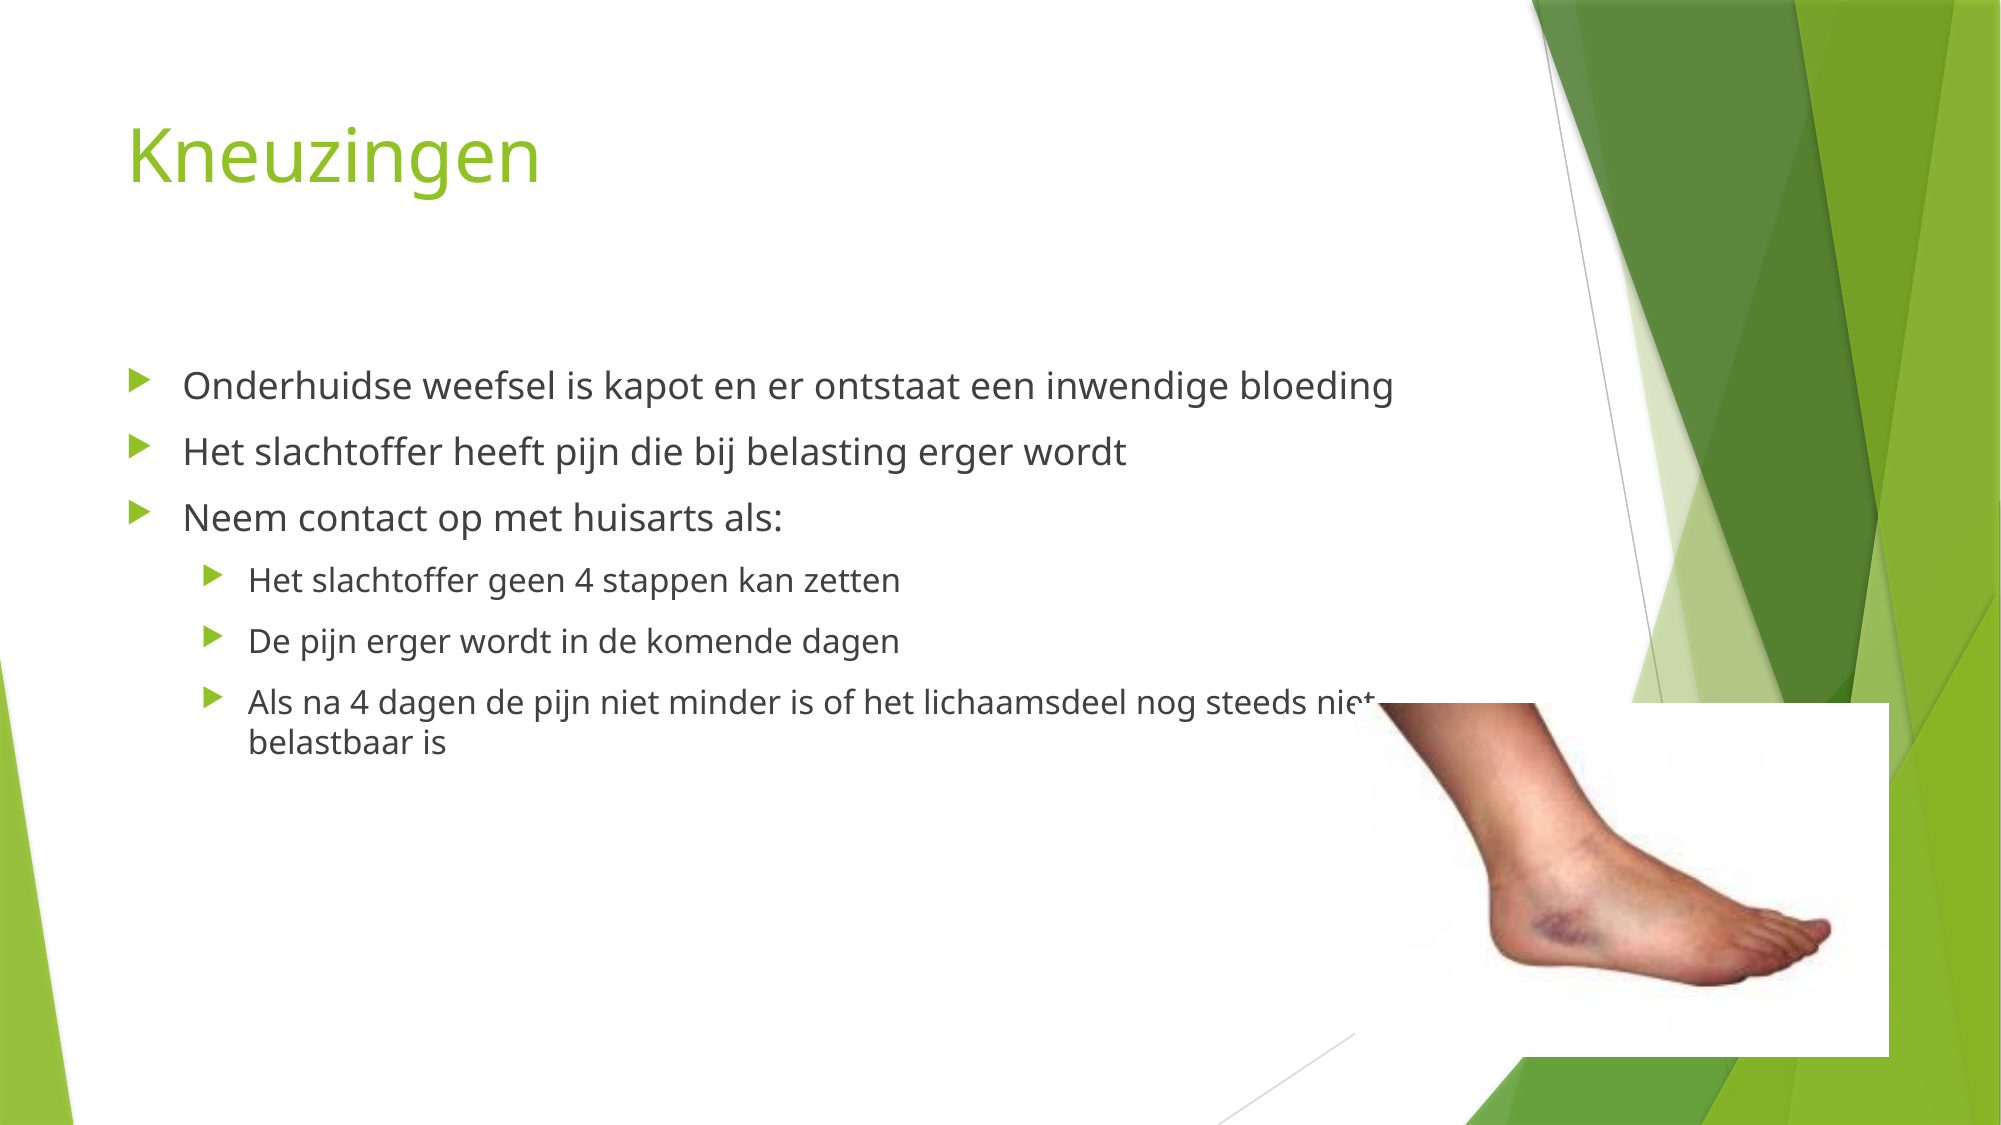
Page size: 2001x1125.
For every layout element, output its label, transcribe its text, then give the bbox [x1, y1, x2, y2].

picture [1355, 702, 1890, 1057]
title Kneuzingen [111, 99, 1522, 317]
list Onderhuidse weefsel is kapot en er ontstaat een inwendige bloeding Het slachtoffer heeft pijn die bij belasting erger wordt Neem contact op met huisarts als: Het slachtoffer geen 4 stappen kan zetten De pijn erger wordt in de komende dagen Als na 4 dagen de pijn niet minder is of het lichaamsdeel nog steeds niet belastbaar is [111, 354, 1522, 992]
